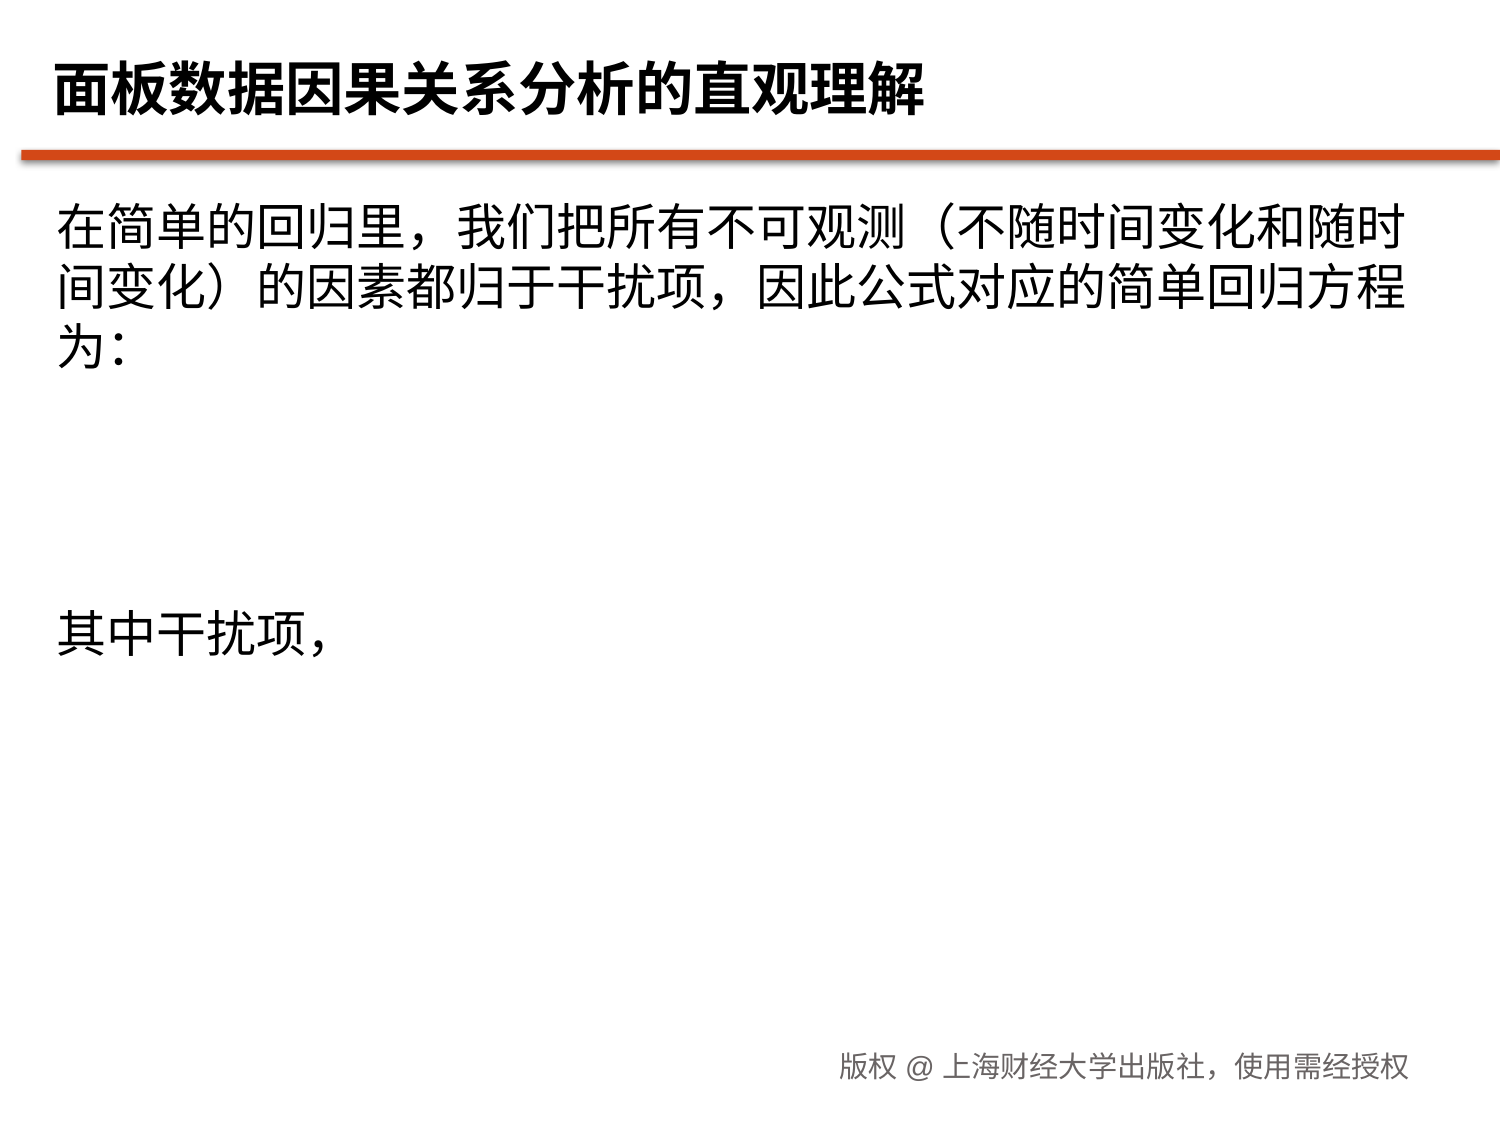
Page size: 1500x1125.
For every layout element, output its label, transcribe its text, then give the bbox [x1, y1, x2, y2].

footer 版权@上海财经大学出版社，使用需经授权 [825, 1028, 1475, 1104]
title 面板数据因果关系分析的直观理解 [37, 50, 1369, 138]
